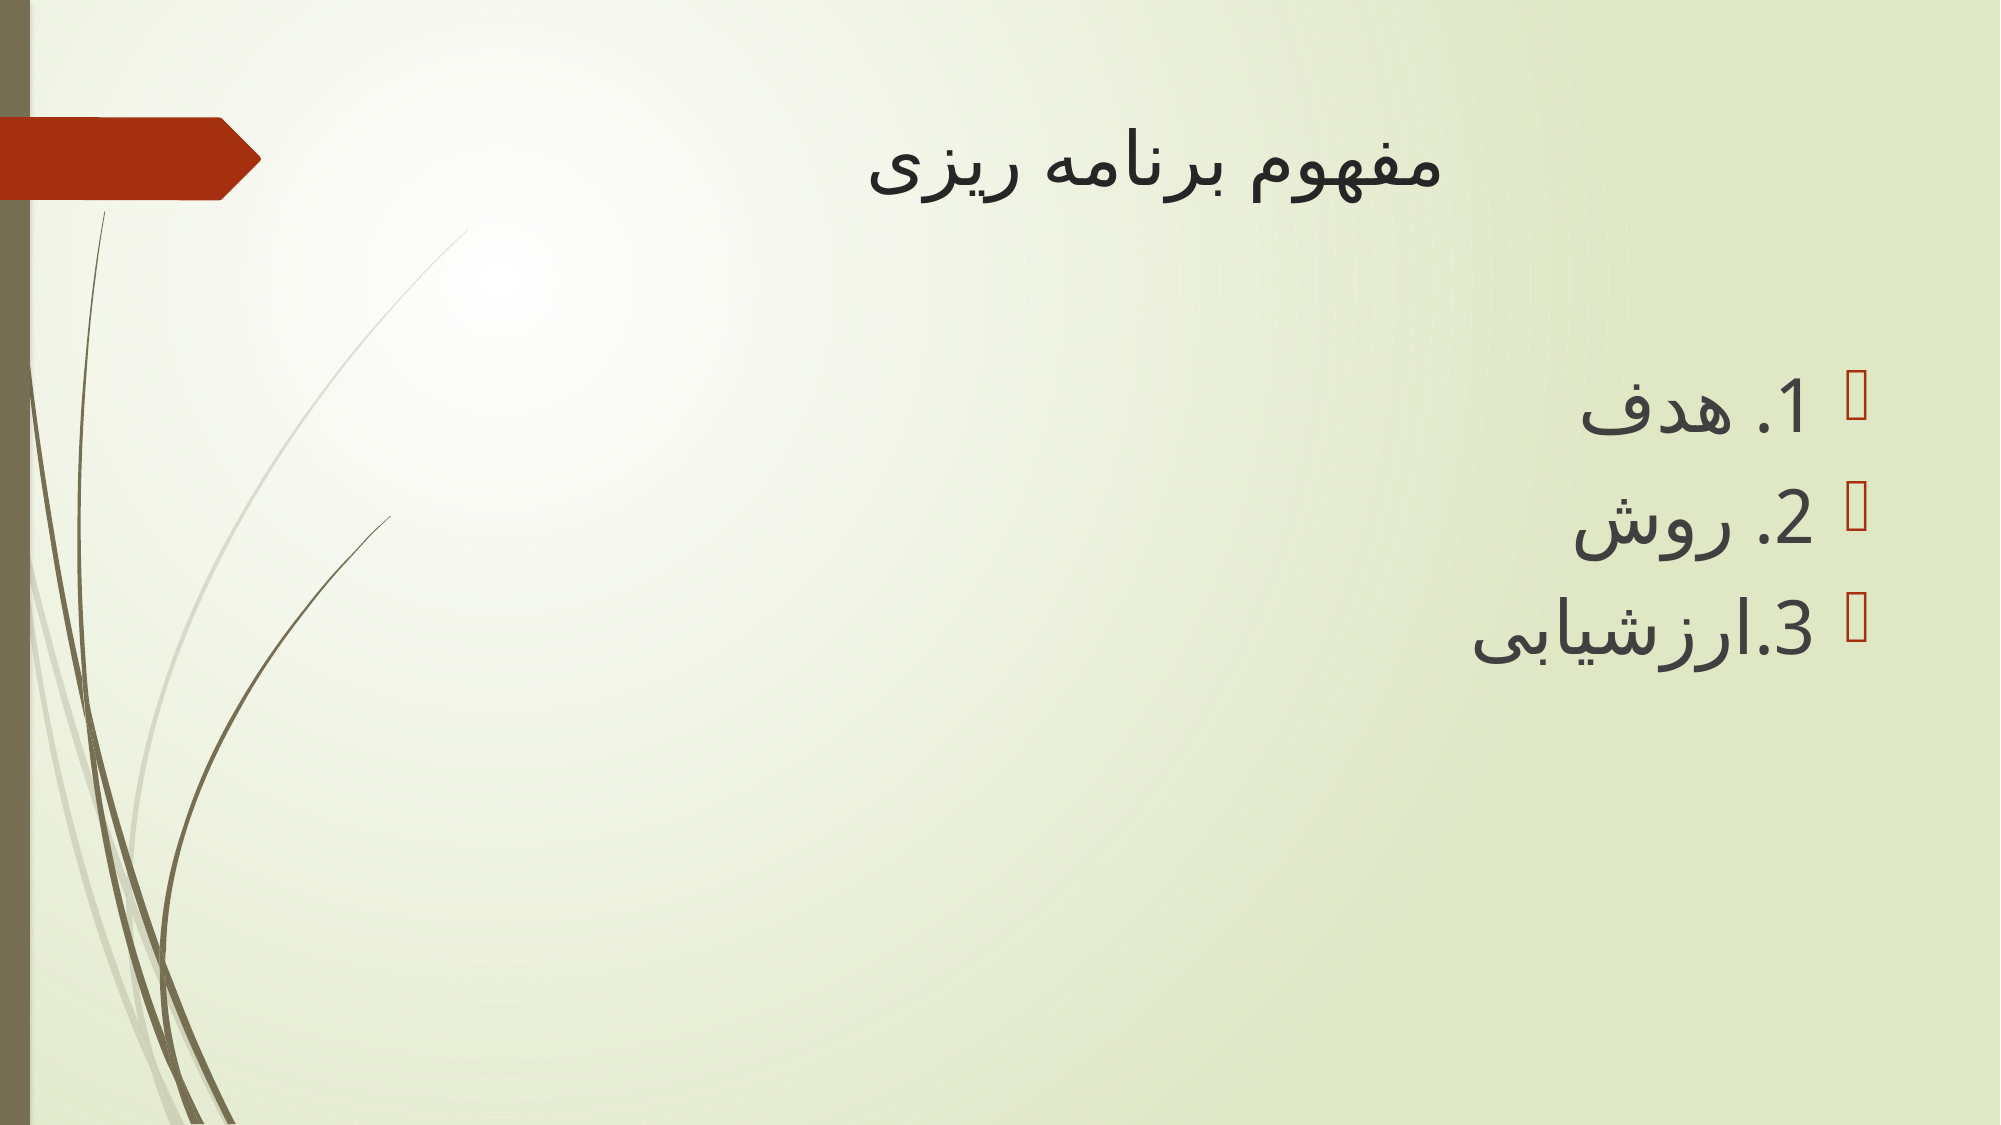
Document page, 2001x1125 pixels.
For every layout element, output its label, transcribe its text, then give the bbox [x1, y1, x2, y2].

title مفهوم برنامه ریزی [425, 102, 1888, 313]
list 1. هدف 2. روش 3.ارزشیابی [424, 350, 1888, 970]
